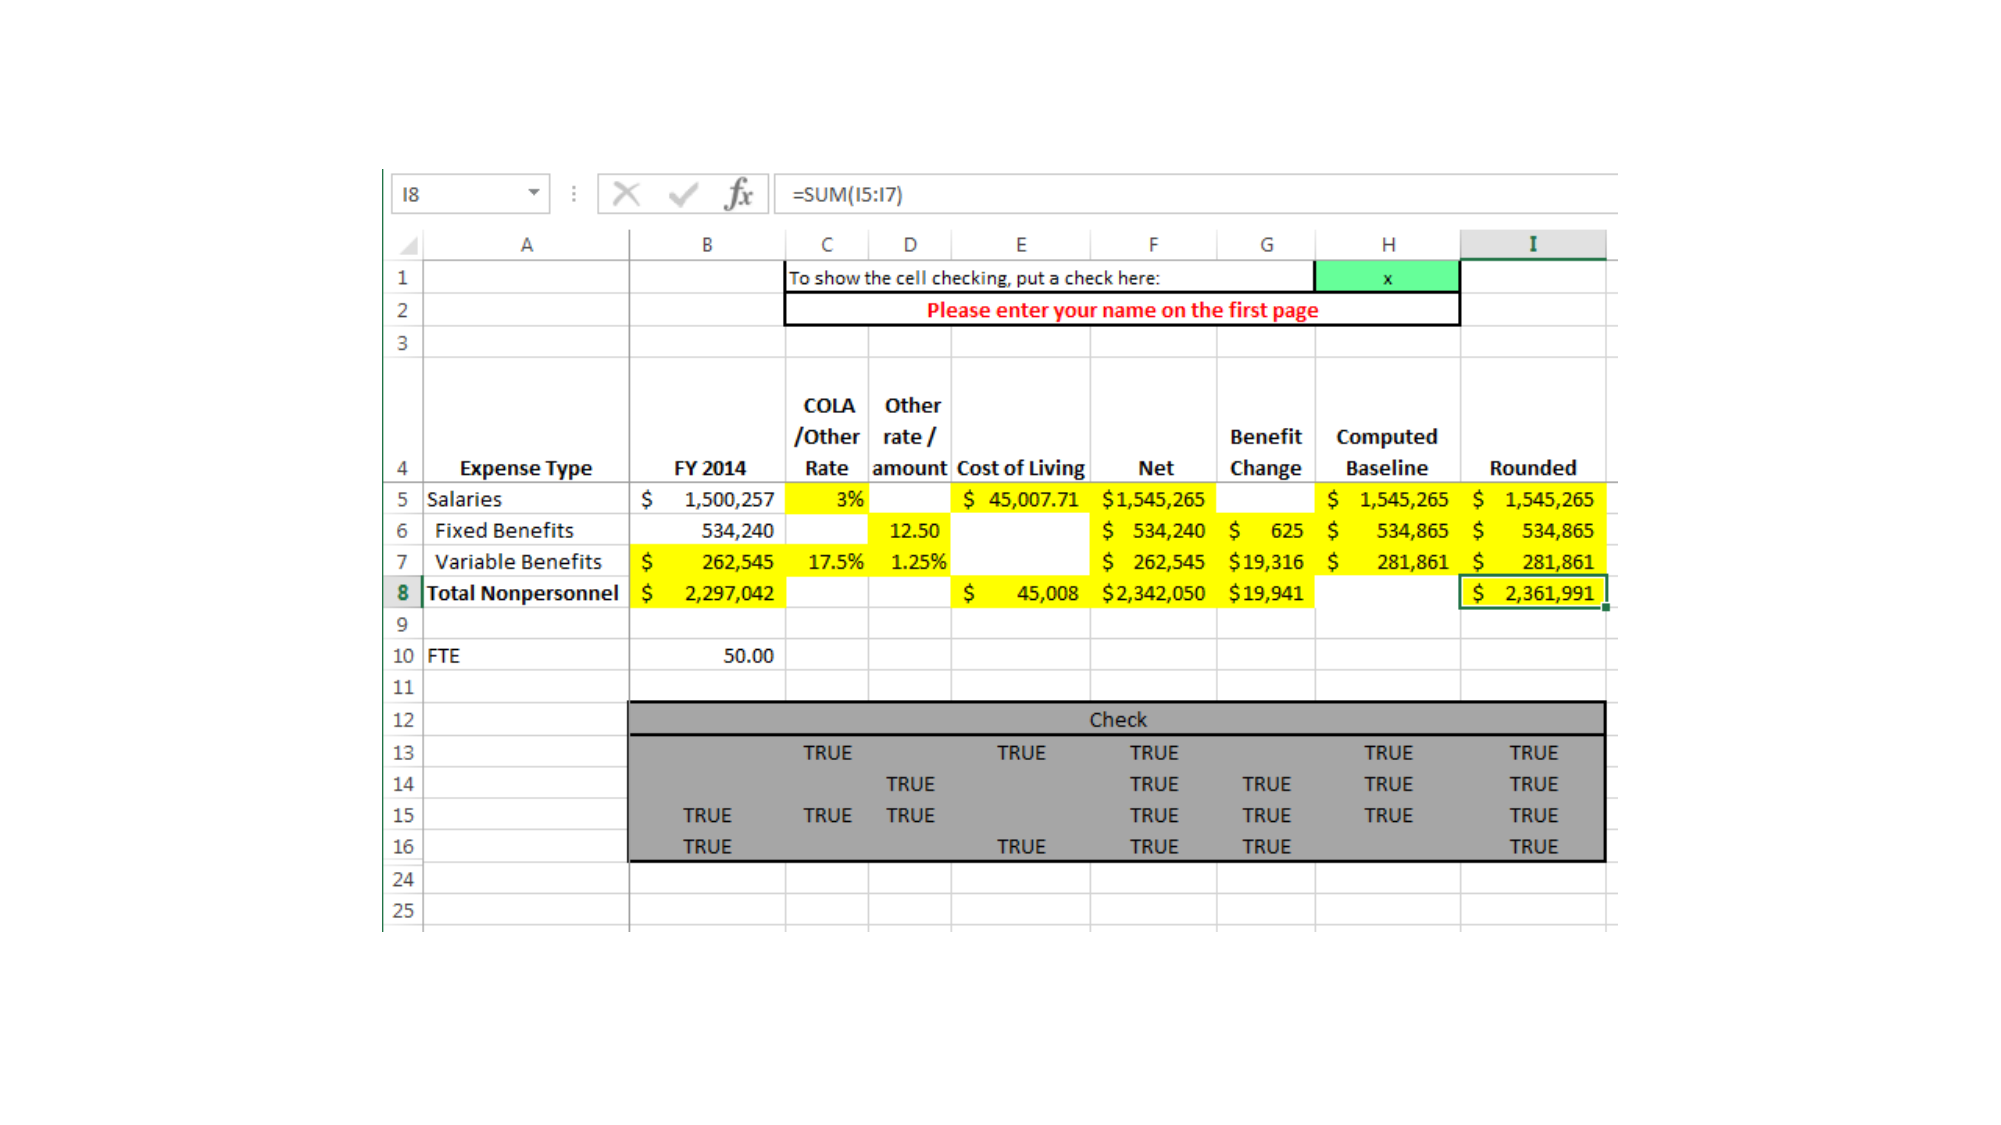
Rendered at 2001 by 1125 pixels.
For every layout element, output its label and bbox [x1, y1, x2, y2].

list [381, 169, 1618, 932]
